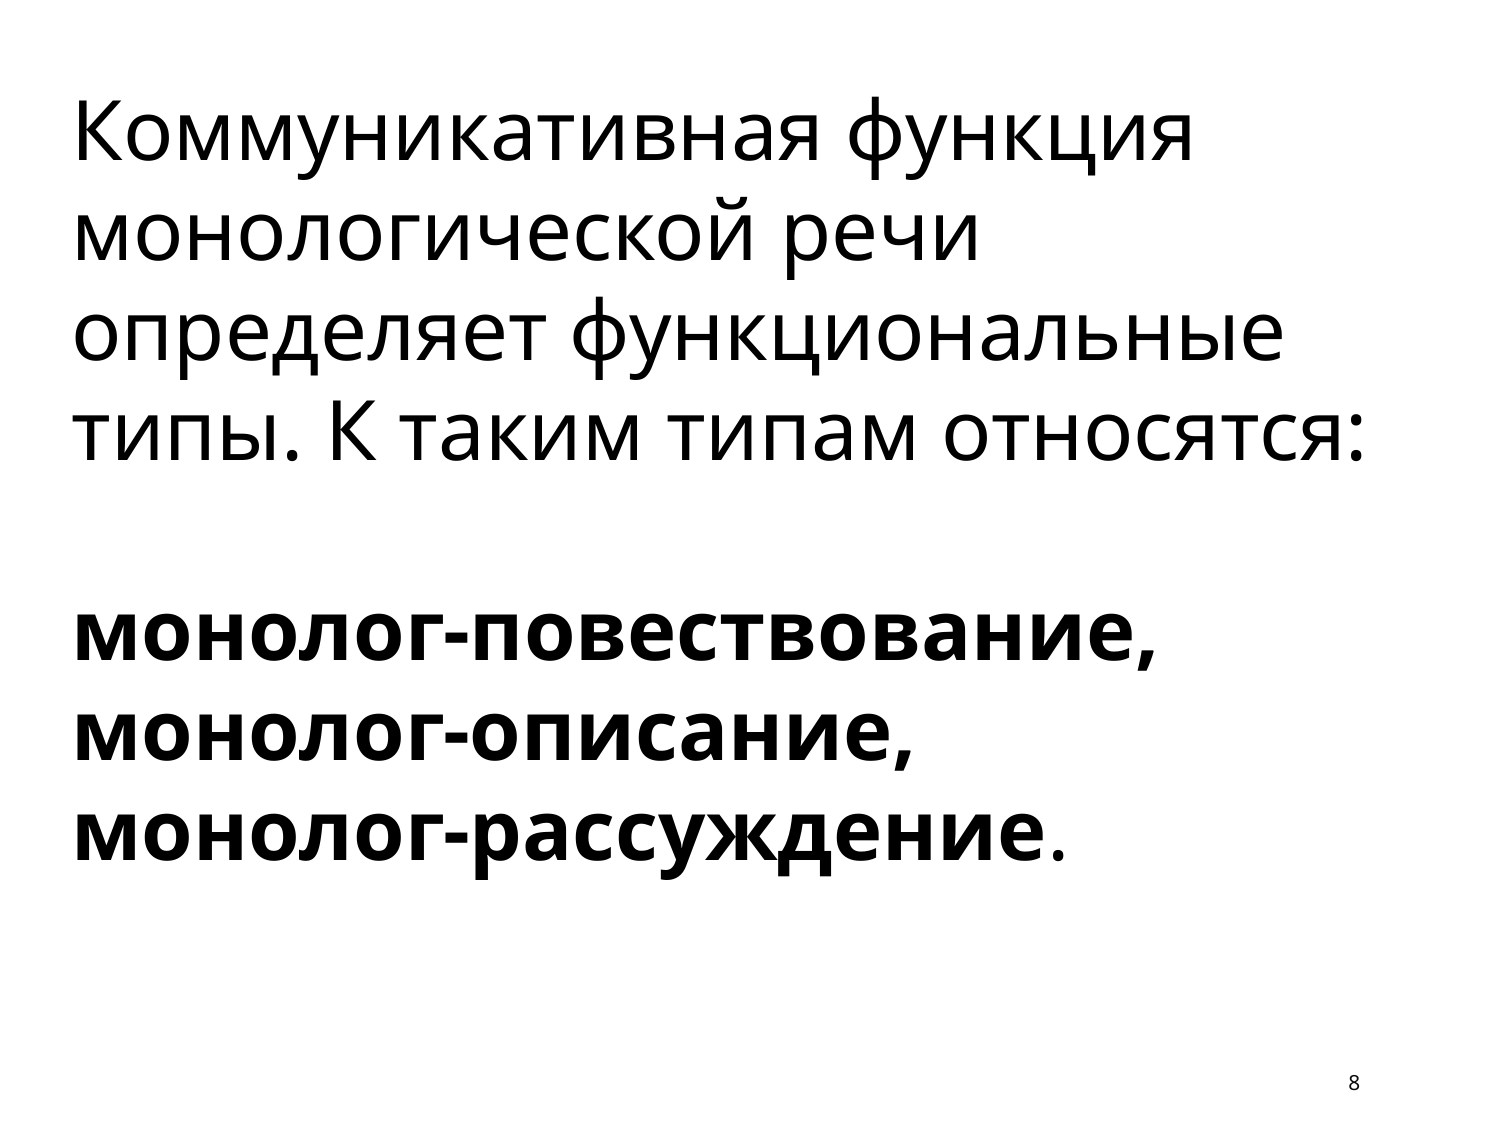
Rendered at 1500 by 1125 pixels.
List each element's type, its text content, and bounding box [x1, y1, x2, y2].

text_box Коммуникативная функция монологической речи определяет функциональные типы. К таким типам относятся: монолог-повествование, монолог-описание, монолог-рассуждение. [56, 69, 1445, 885]
slide_number 8 [1333, 1061, 1454, 1107]
